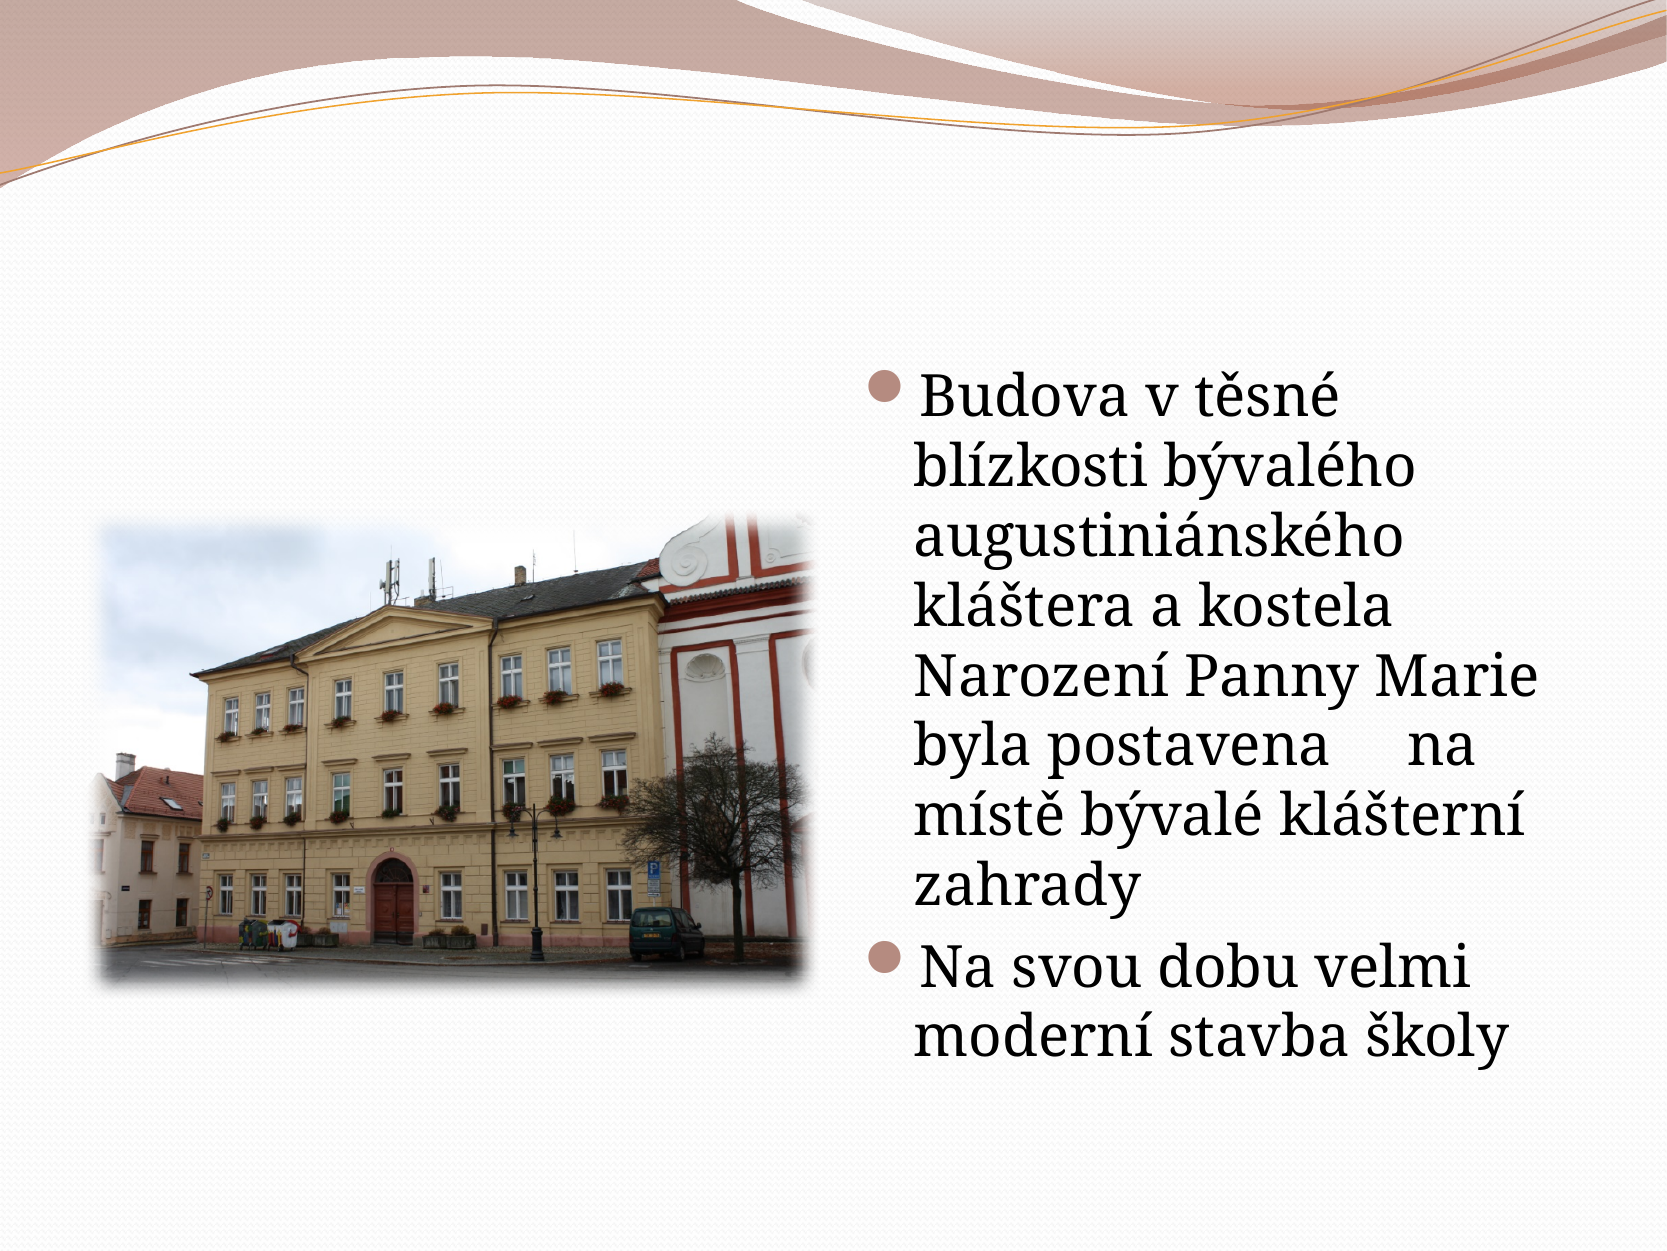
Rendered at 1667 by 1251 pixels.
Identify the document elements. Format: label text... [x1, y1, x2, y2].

list Budova v těsné blízkosti bývalého augustiniánského kláštera a kostela Narození Panny Marie byla postavena na místě bývalé klášterní zahrady Na svou dobu velmi moderní stavba školy [847, 349, 1584, 1159]
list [83, 508, 820, 1001]
title [83, 128, 1584, 337]
